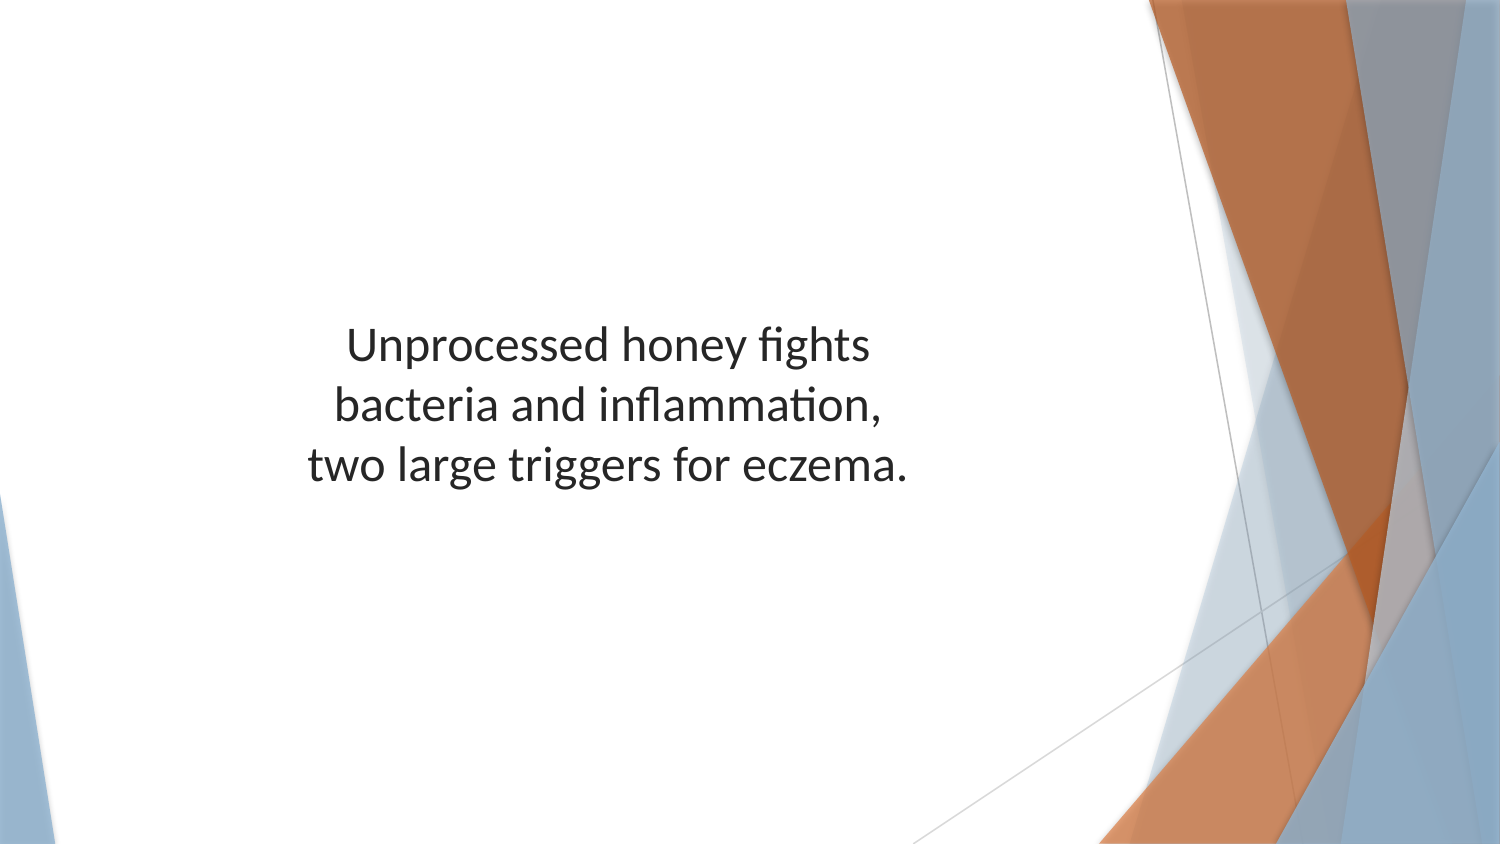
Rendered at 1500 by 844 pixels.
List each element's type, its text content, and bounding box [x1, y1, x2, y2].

list Unprocessed honey fights bacteria and inflammation, two large triggers for eczema. [289, 303, 928, 529]
